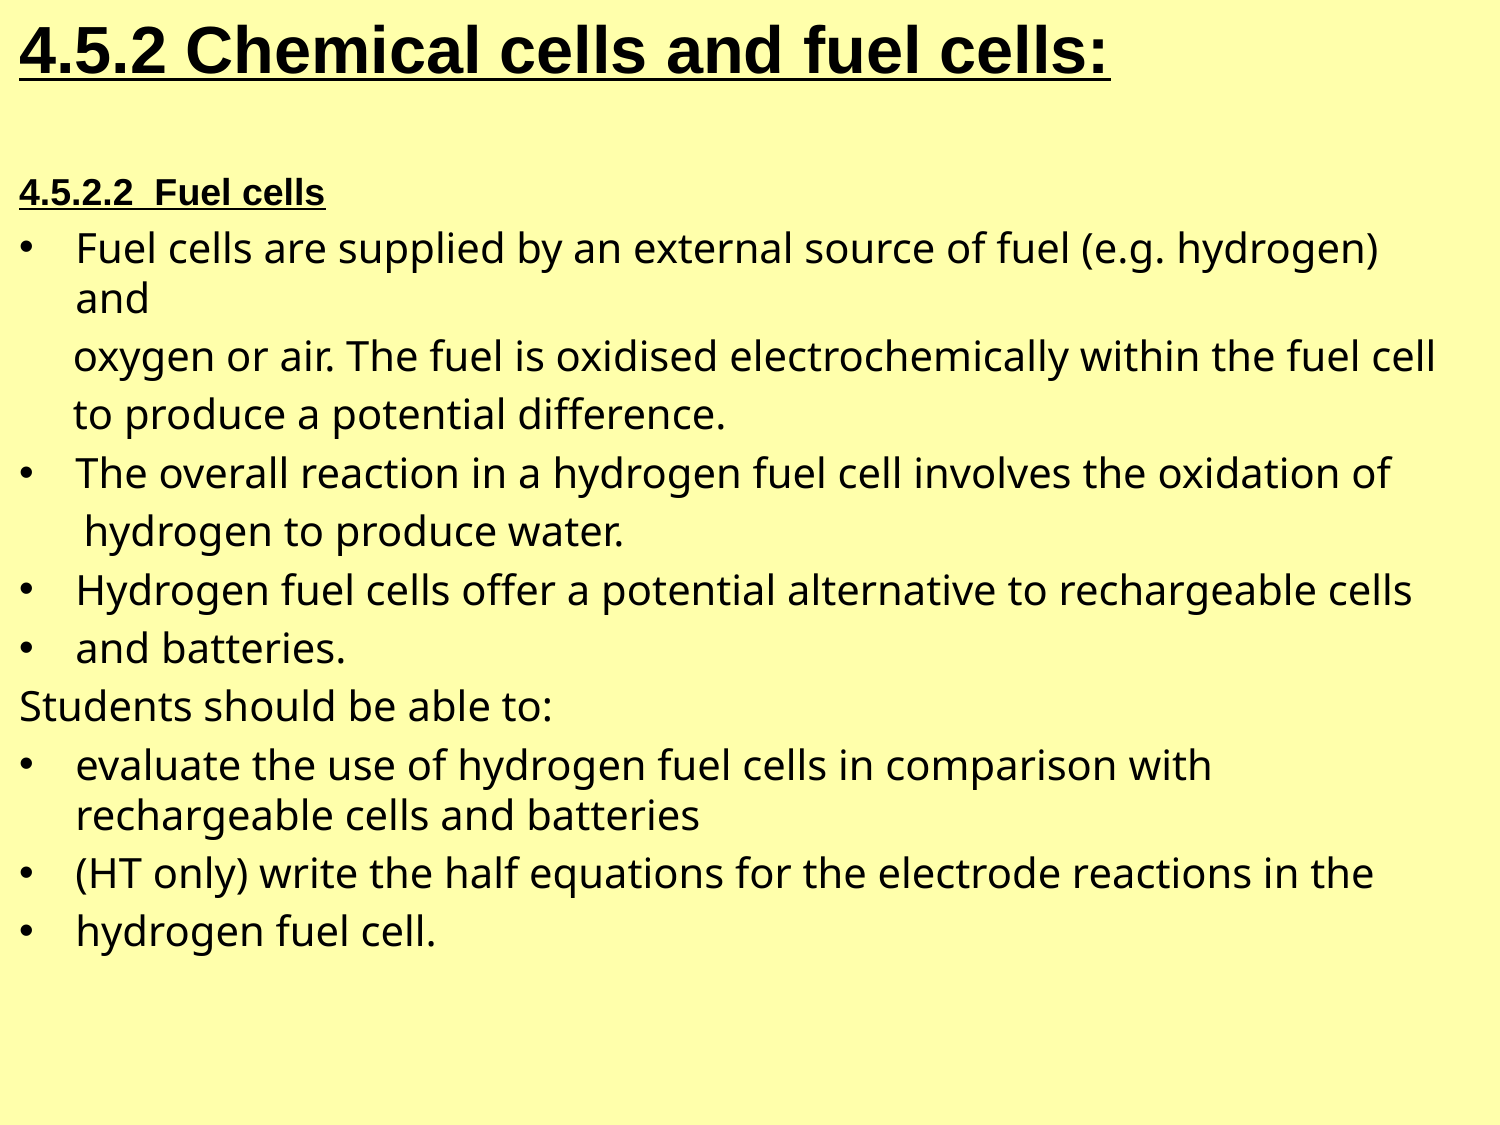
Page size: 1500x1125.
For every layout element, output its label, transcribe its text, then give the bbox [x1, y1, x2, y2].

text_box 4.5.2 Chemical cells and fuel cells: [4, 0, 1469, 160]
text_box 4.5.2.2 Fuel cells Fuel cells are supplied by an external source of fuel (e.g. hydrogen) and oxygen or air. The fuel is oxidised electrochemically within the fuel cell to produce a potential difference. The overall reaction in a hydrogen fuel cell involves the oxidation of hydrogen to produce water. Hydrogen fuel cells offer a potential alternative to rechargeable cells and batteries. Students should be able to: evaluate the use of hydrogen fuel cells in comparison with rechargeable cells and batteries (HT only) write the half equations for the electrode reactions in the hydrogen fuel cell. Opportunity for assessment and feedback in exercise books: Slide 11,13 and 16. [4, 160, 1469, 768]
